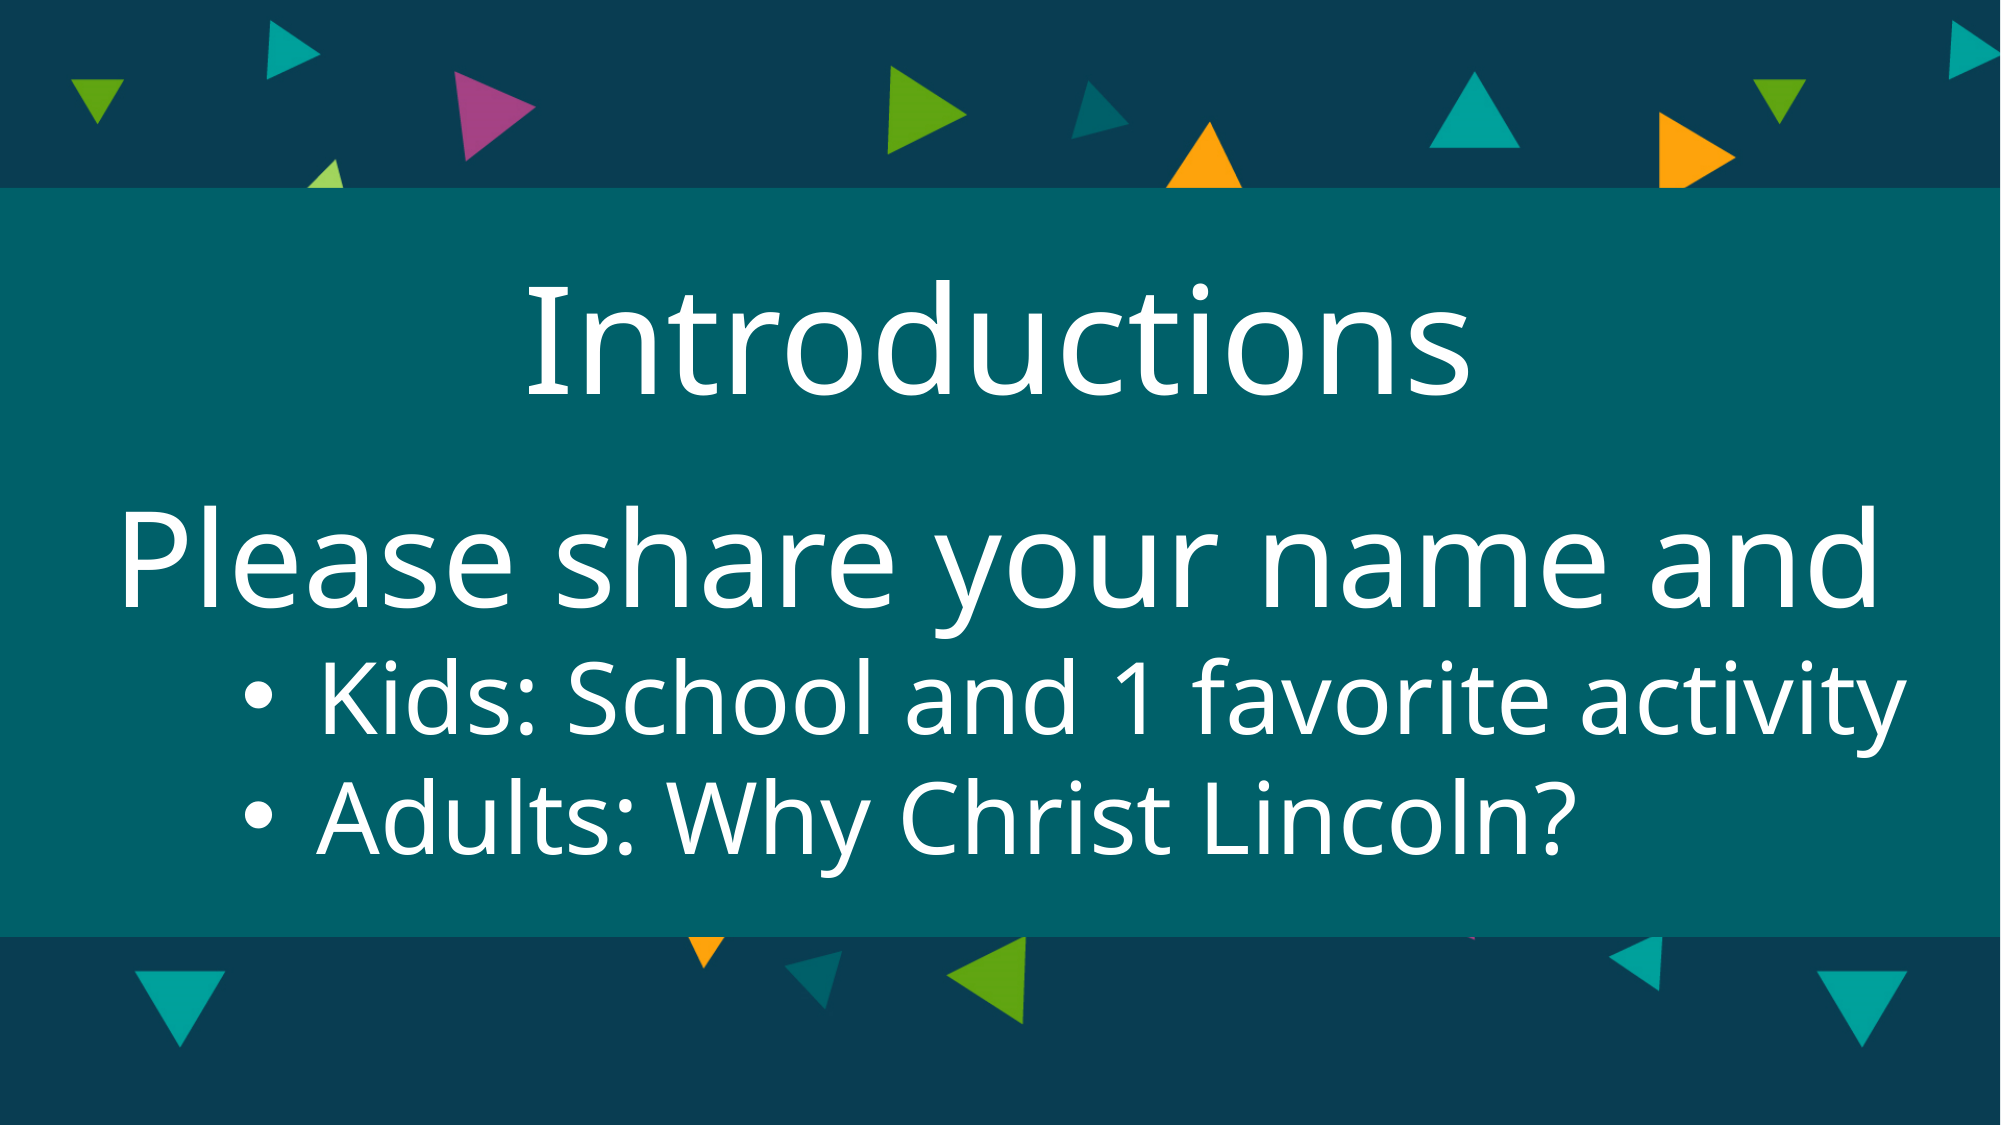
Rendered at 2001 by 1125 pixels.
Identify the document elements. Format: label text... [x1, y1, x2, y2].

text_box [0, 187, 2000, 938]
picture [0, 0, 2001, 1125]
text_box Introductions Please share your name and Kids: School and 1 favorite activity Adults: Why Christ Lincoln? [76, 236, 1924, 882]
